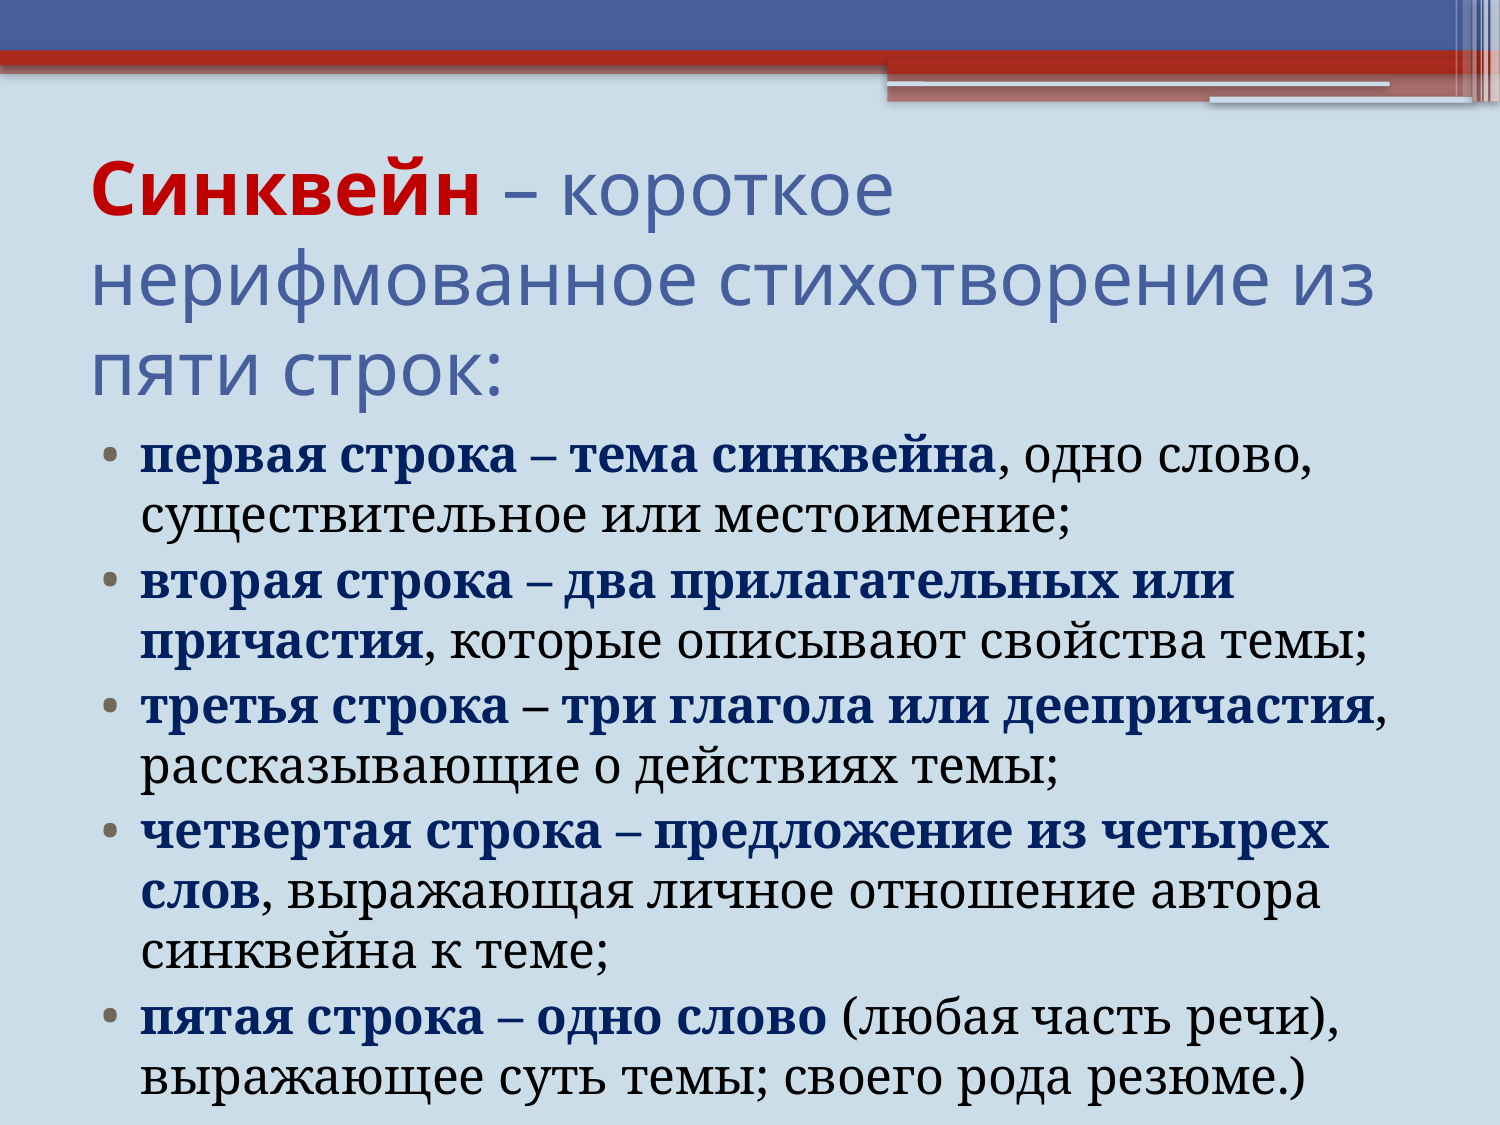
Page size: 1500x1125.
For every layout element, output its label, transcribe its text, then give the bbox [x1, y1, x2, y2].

title Синквейн – короткое нерифмованное стихотворение из пяти строк: [75, 187, 1425, 363]
list первая строка – тема синквейна, одно слово, существительное или местоимение; вторая строка – два прилагательных или причастия, которые описывают свойства темы; третья строка – три глагола или деепричастия, рассказывающие о действиях темы; четвертая строка – предложение из четырех слов, выражающая личное отношение автора синквейна к теме; пятая строка – одно слово (любая часть речи), выражающее суть темы; своего рода резюме.) [70, 415, 1456, 1125]
